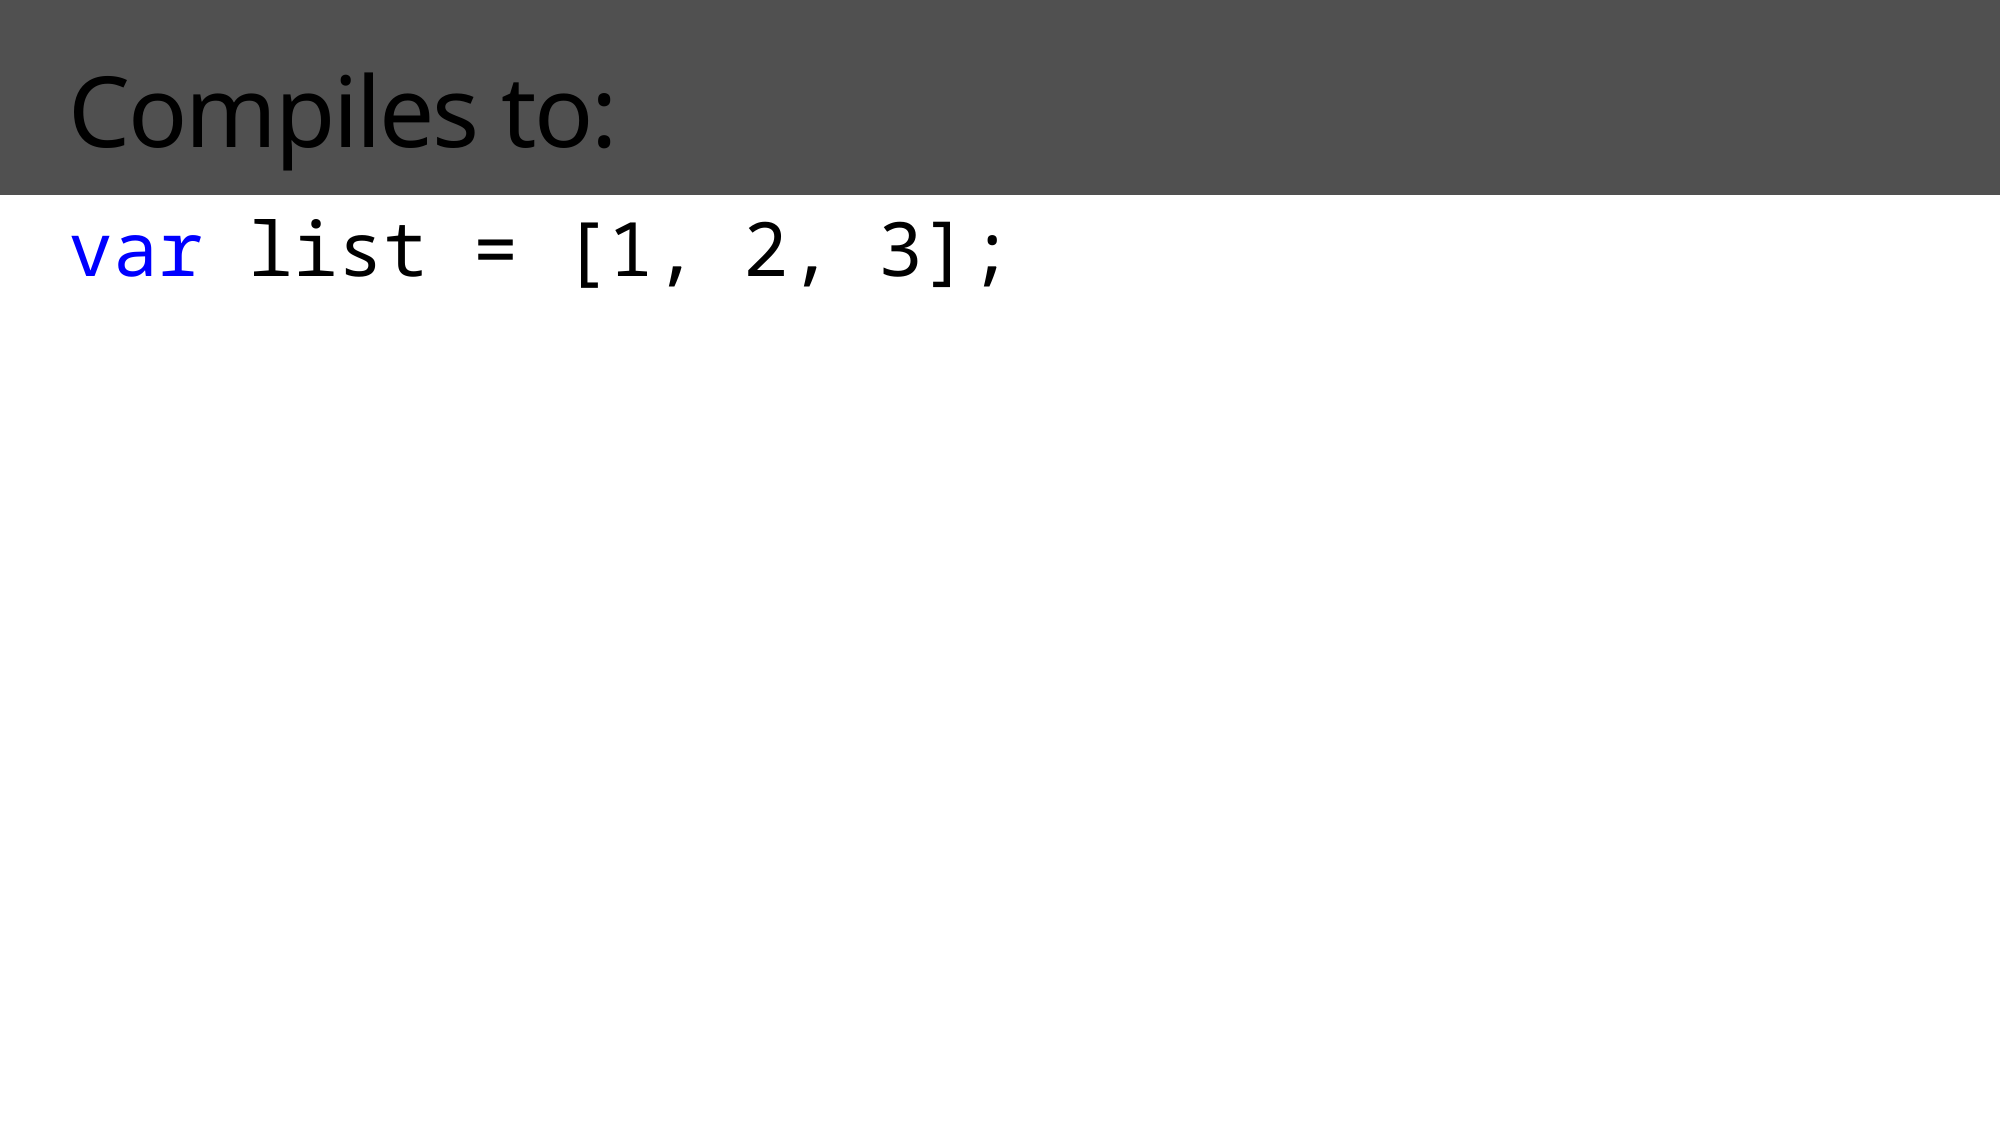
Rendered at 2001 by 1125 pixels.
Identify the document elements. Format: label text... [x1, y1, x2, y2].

list var list = [1, 2, 3]; [44, 196, 1956, 309]
title Compiles to: [44, 47, 1957, 196]
